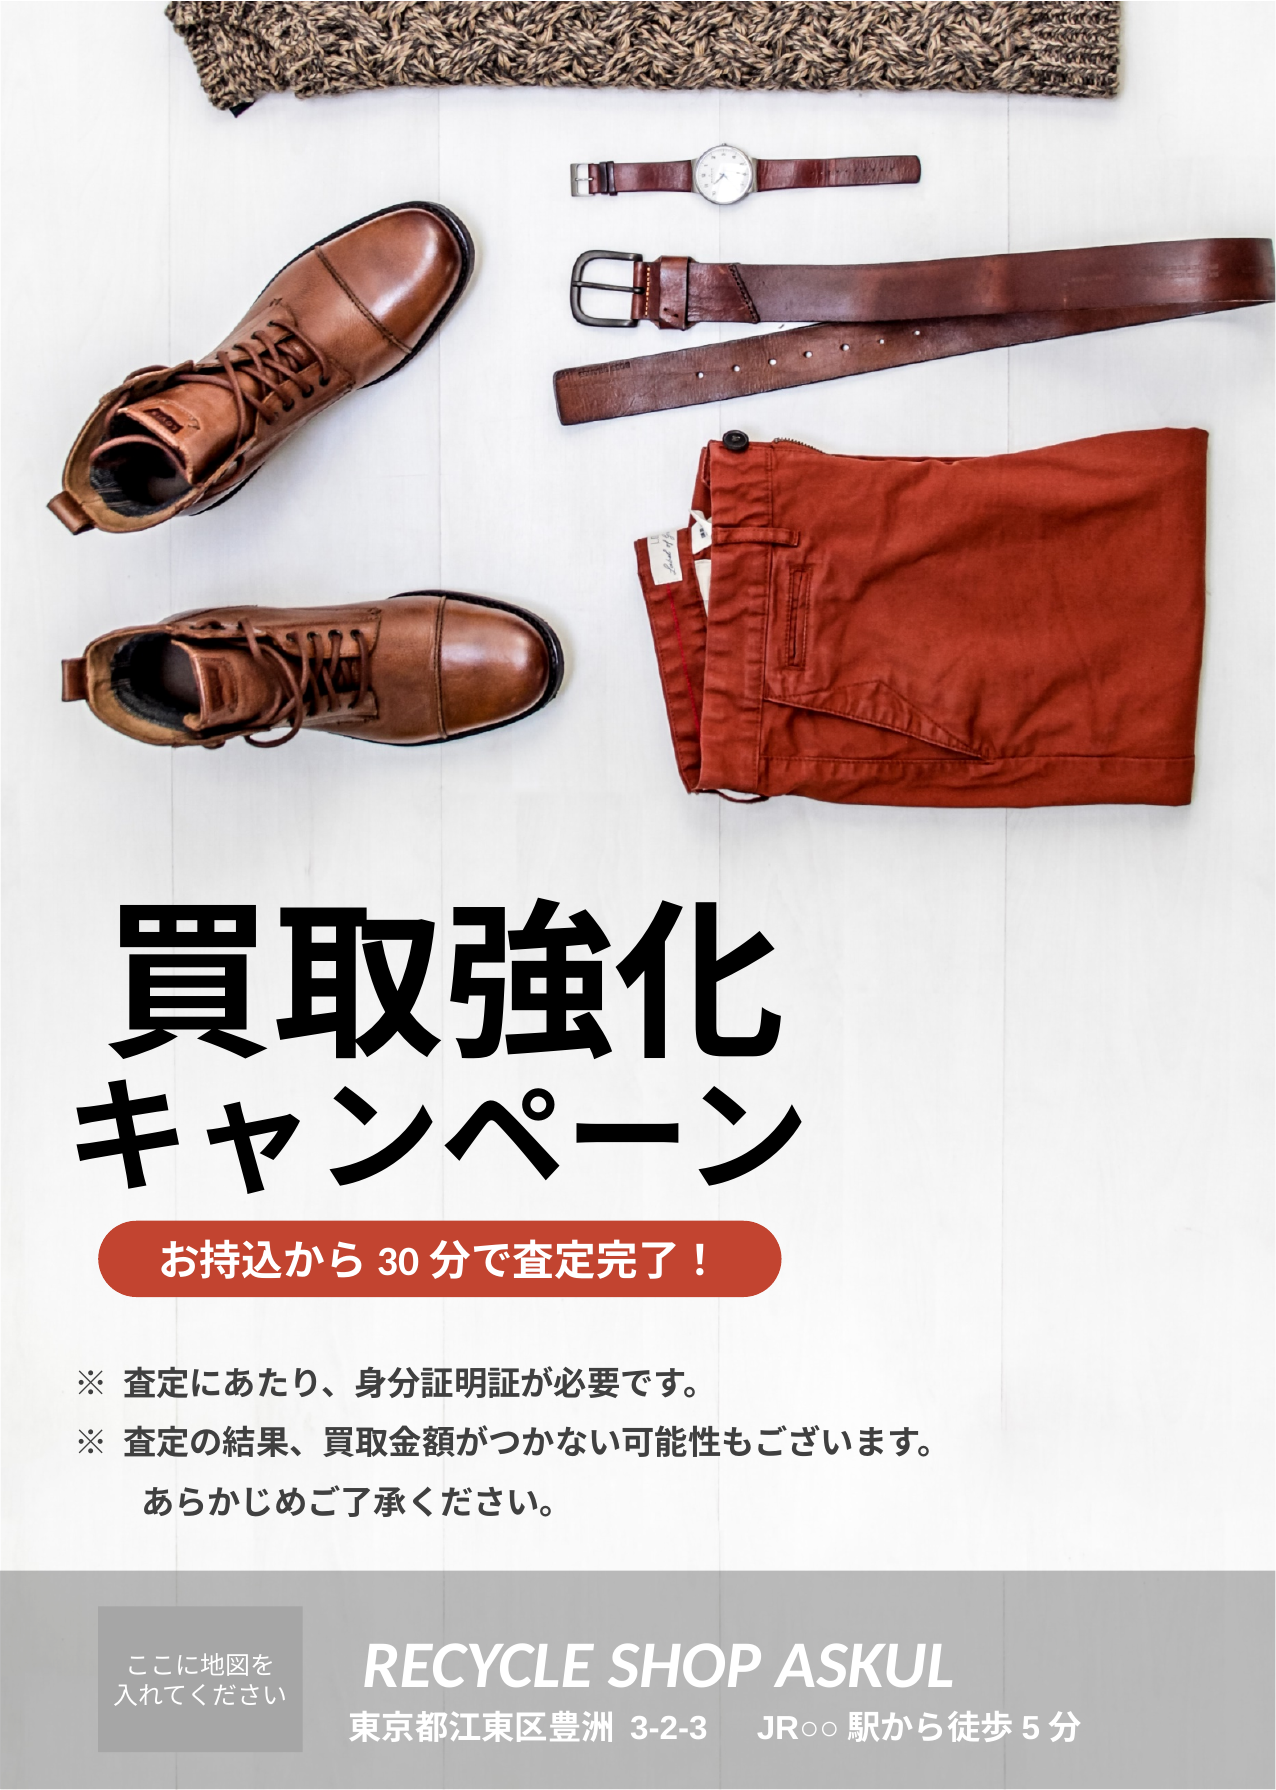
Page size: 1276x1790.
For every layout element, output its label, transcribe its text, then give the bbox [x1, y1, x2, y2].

text_box RECYCLE SHOP ASKUL [347, 1573, 971, 1678]
text_box [0, 1570, 1276, 1790]
text_box 東京都江東区豊洲 3-2-3 JR○○駅から徒歩5分 [334, 1678, 1097, 1754]
picture [0, 3, 1276, 1570]
text_box ここに地図を入れてください [97, 1605, 304, 1753]
